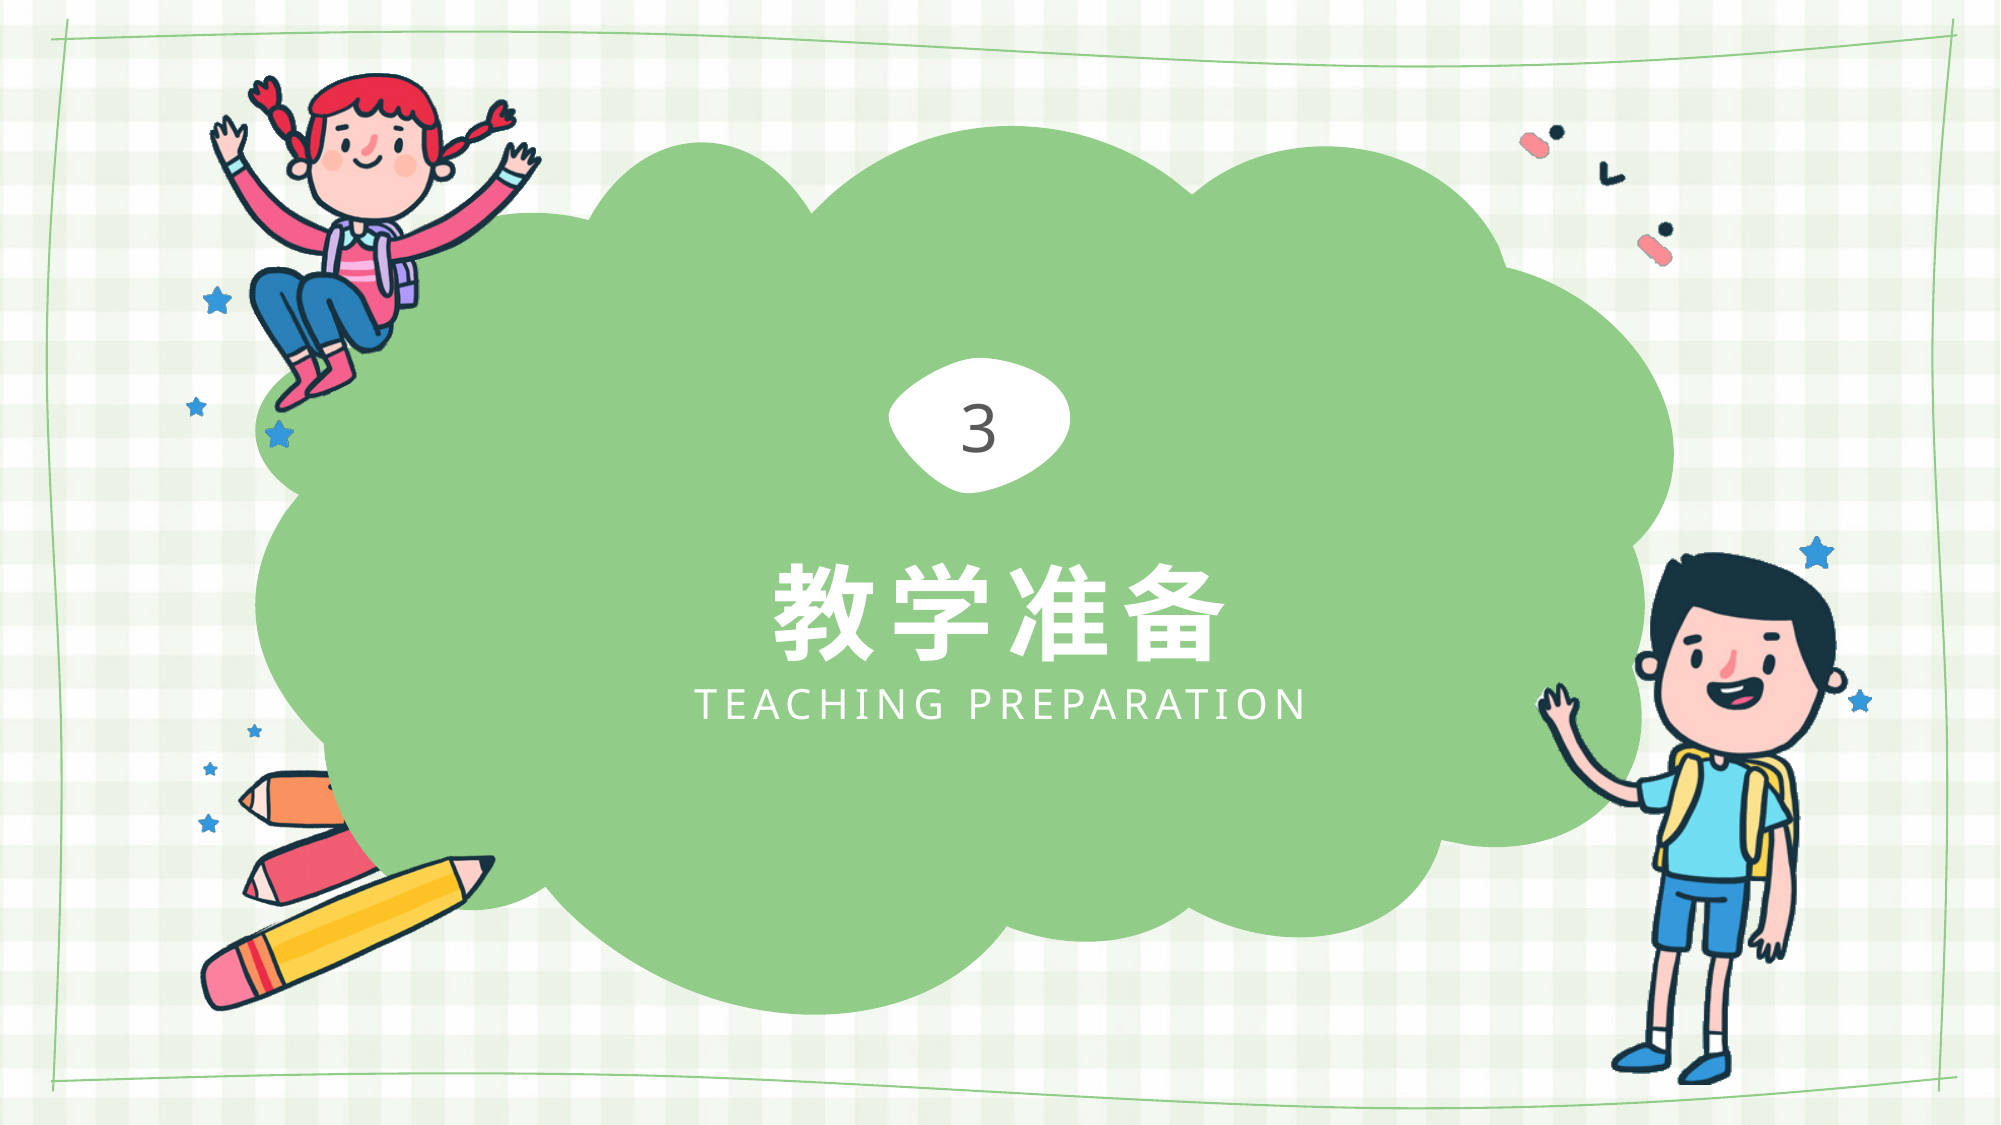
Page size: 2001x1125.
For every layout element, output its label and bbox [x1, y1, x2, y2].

text_box [46, 18, 1958, 1109]
picture [0, 0, 2000, 1125]
text_box [655, 555, 1345, 776]
